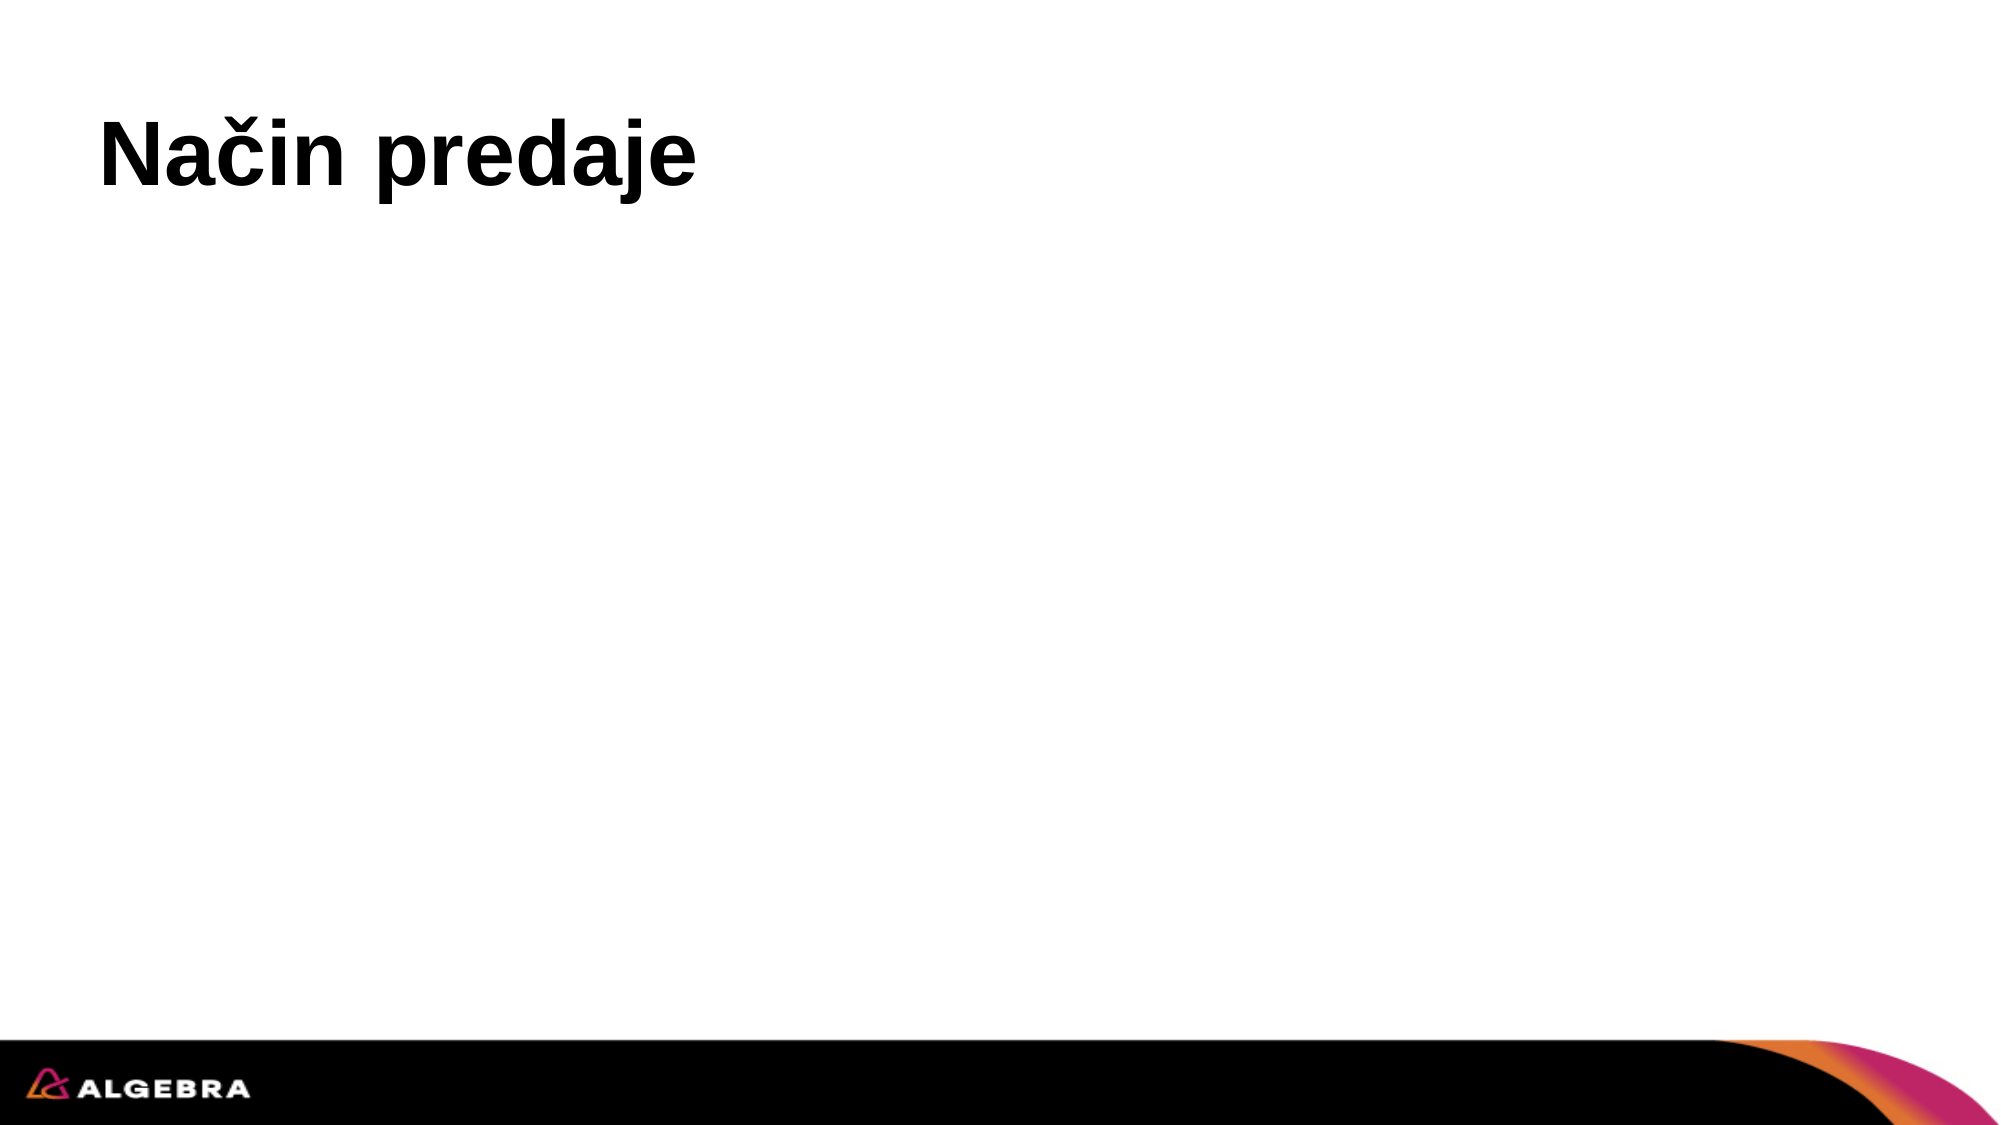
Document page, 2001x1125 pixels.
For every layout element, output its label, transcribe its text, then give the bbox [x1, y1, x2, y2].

picture [0, 0, 2001, 1125]
title Način predaje [98, 81, 1910, 213]
